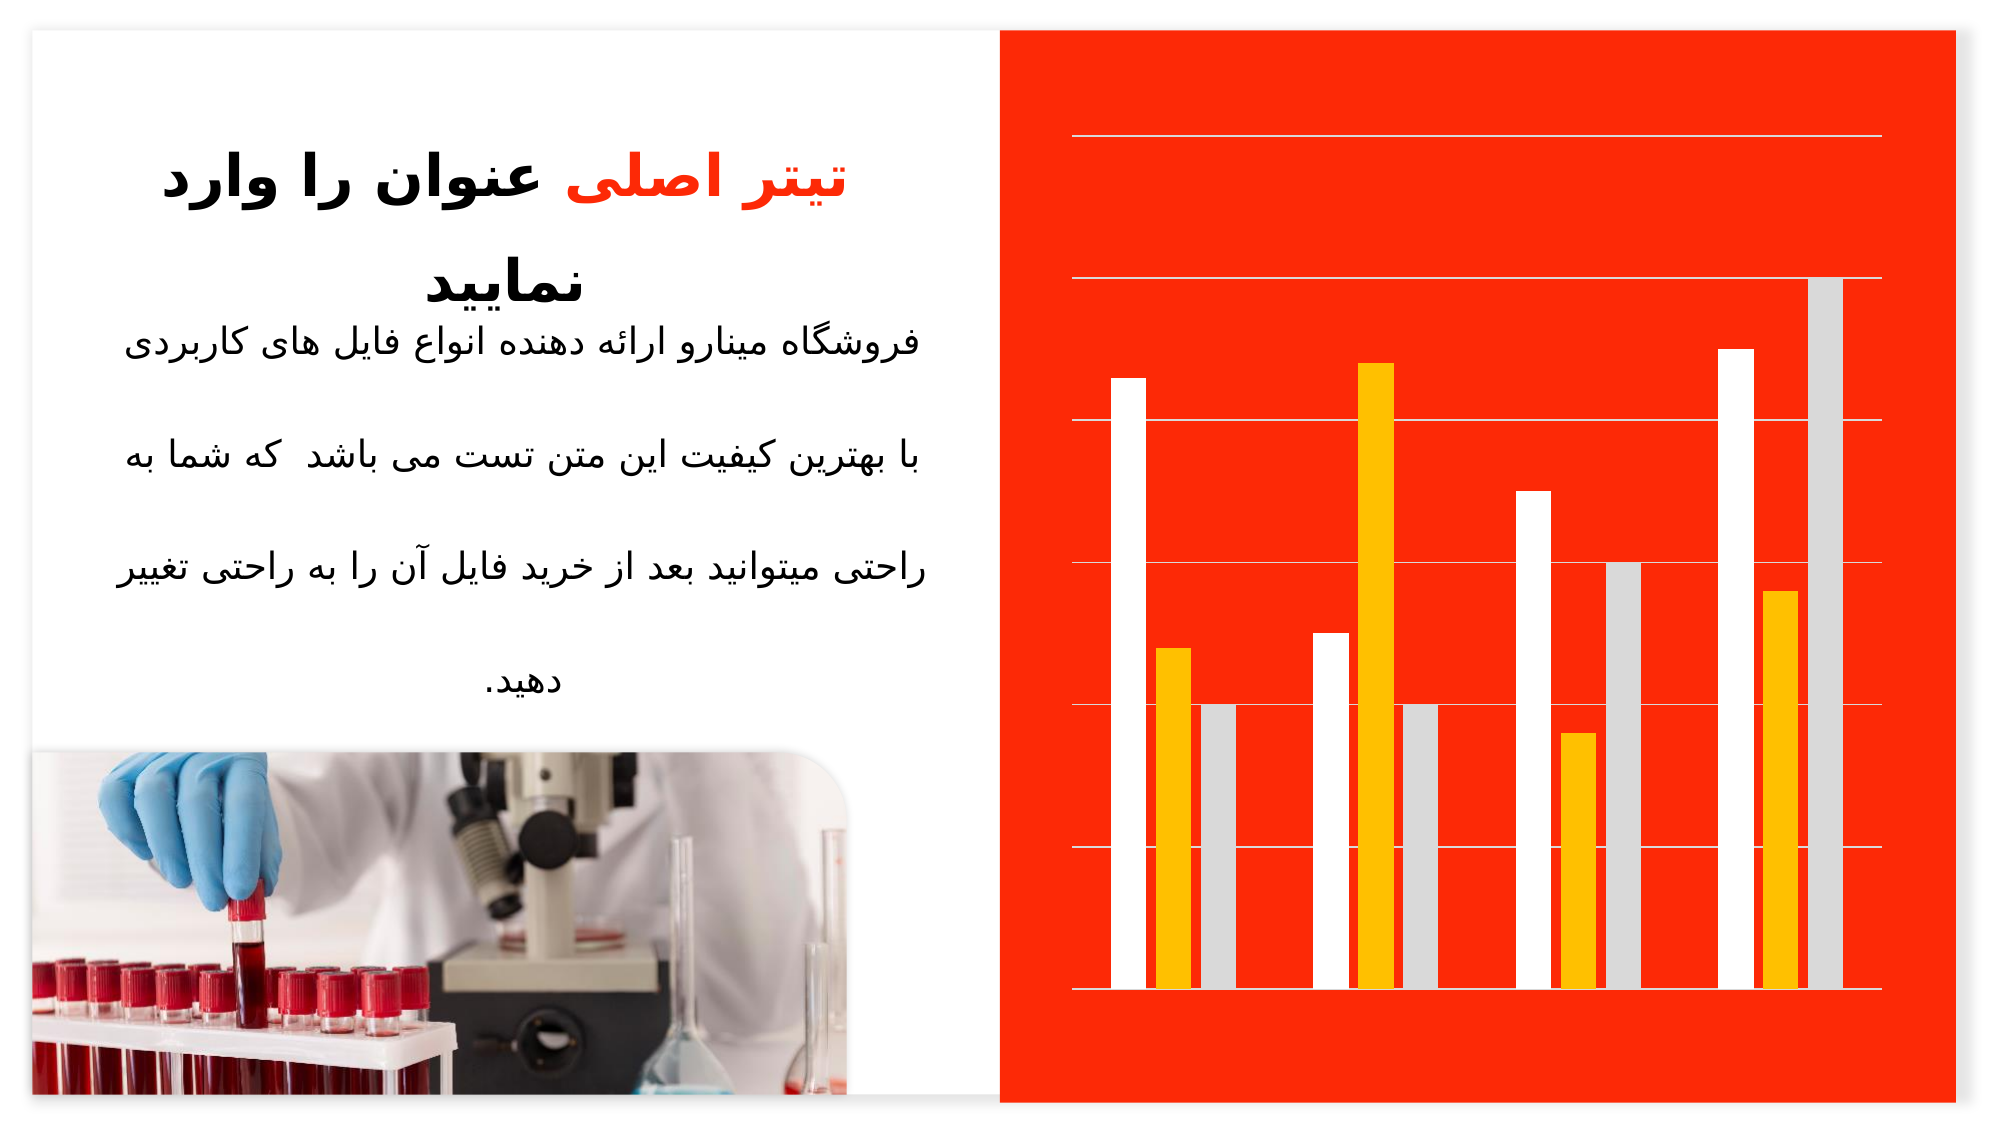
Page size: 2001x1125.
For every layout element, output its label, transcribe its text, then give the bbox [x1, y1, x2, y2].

picture [32, 752, 847, 1095]
text_box فروشگاه مینارو ارائه دهنده انواع فایل های کاربردی با بهترین کیفیت این متن تست می باشد که شما به راحتی میتوانید بعد از خرید فایل آن را به راحتی تغییر دهید. [100, 242, 945, 708]
text_box تیتر اصلی عنوان را وارد نمایید [120, 95, 891, 242]
chart [1055, 117, 1899, 1007]
